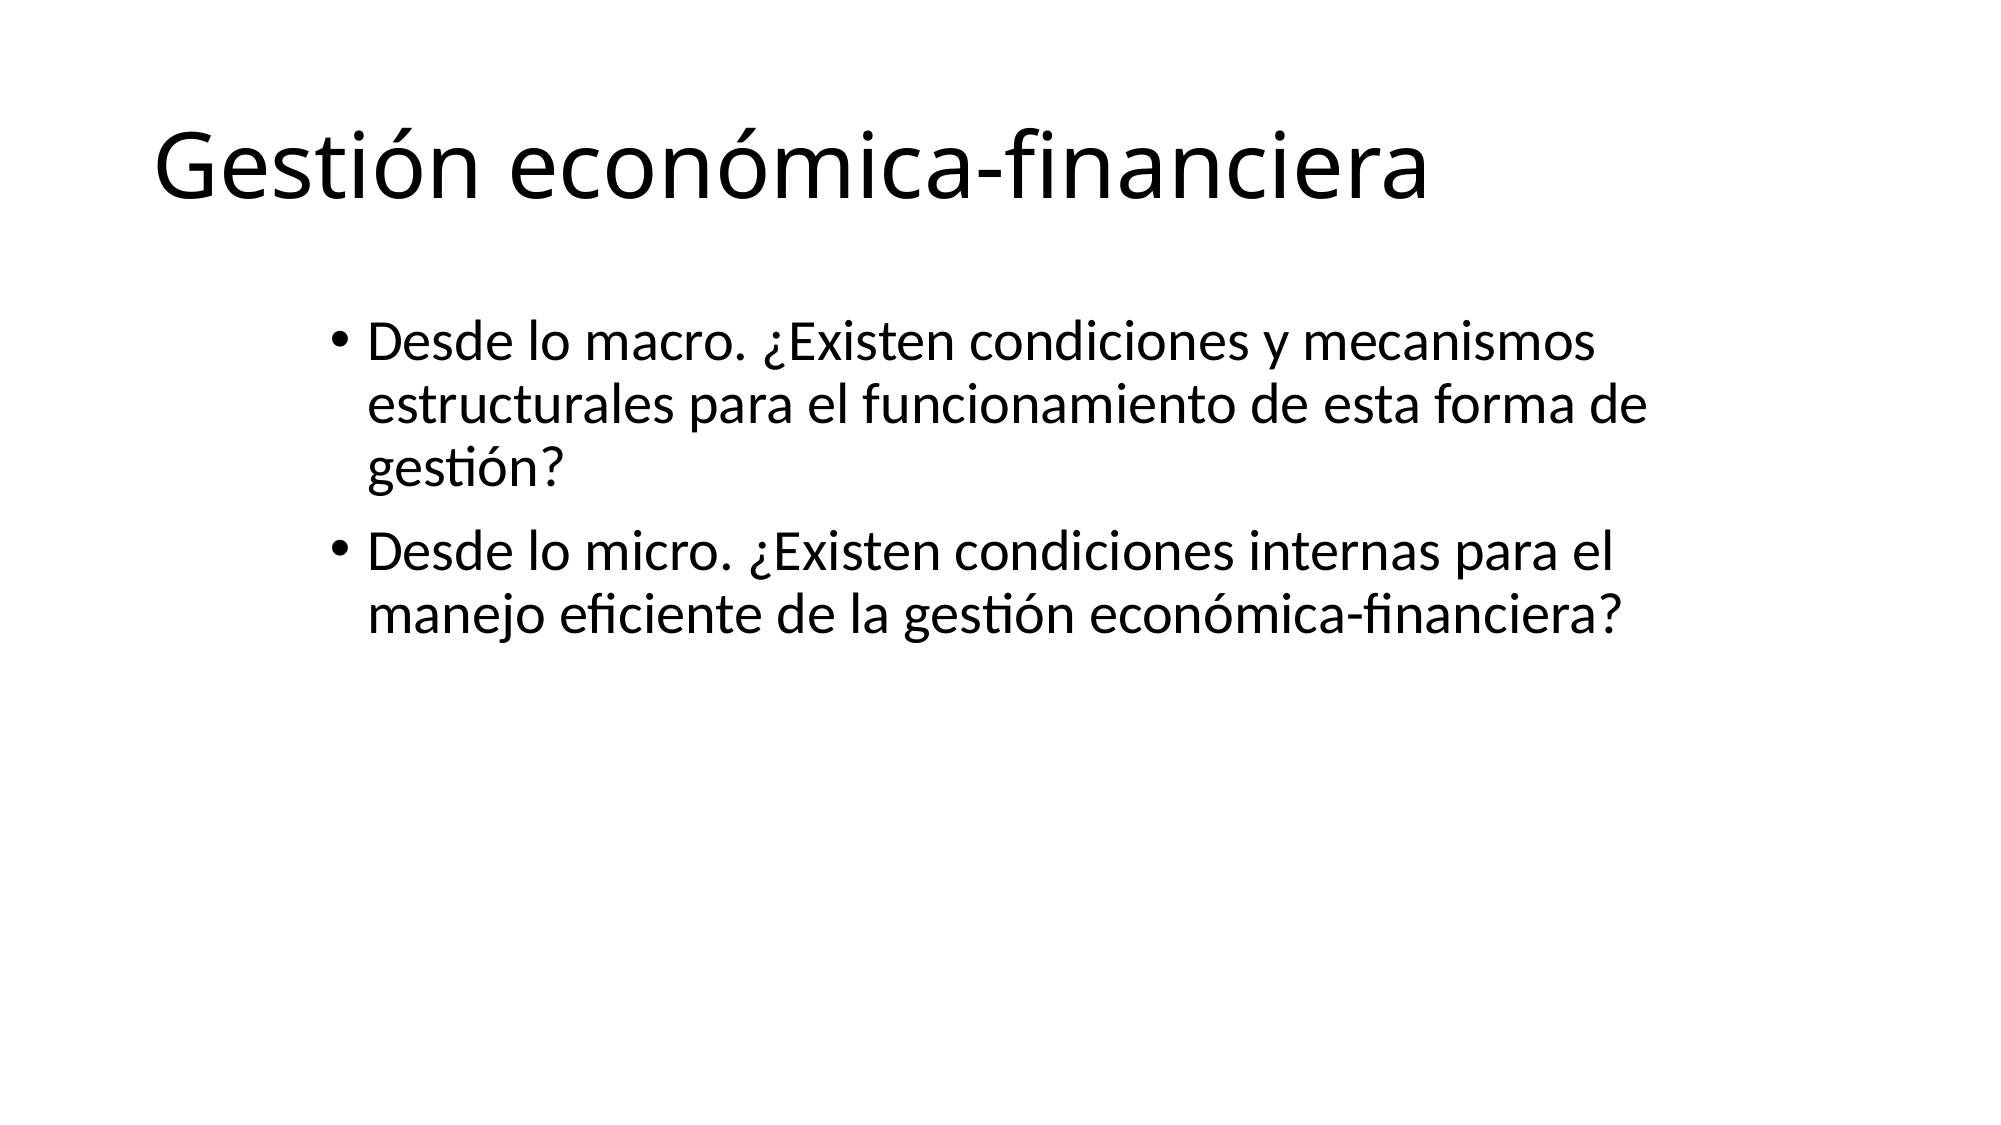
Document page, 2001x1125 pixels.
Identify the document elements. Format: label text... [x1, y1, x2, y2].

title Gestión económica-financiera [137, 59, 1863, 278]
list Desde lo macro. ¿Existen condiciones y mecanismos estructurales para el funcionamiento de esta forma de gestión? Desde lo micro. ¿Existen condiciones internas para el manejo eficiente de la gestión económica-financiera? [314, 302, 1665, 1046]
